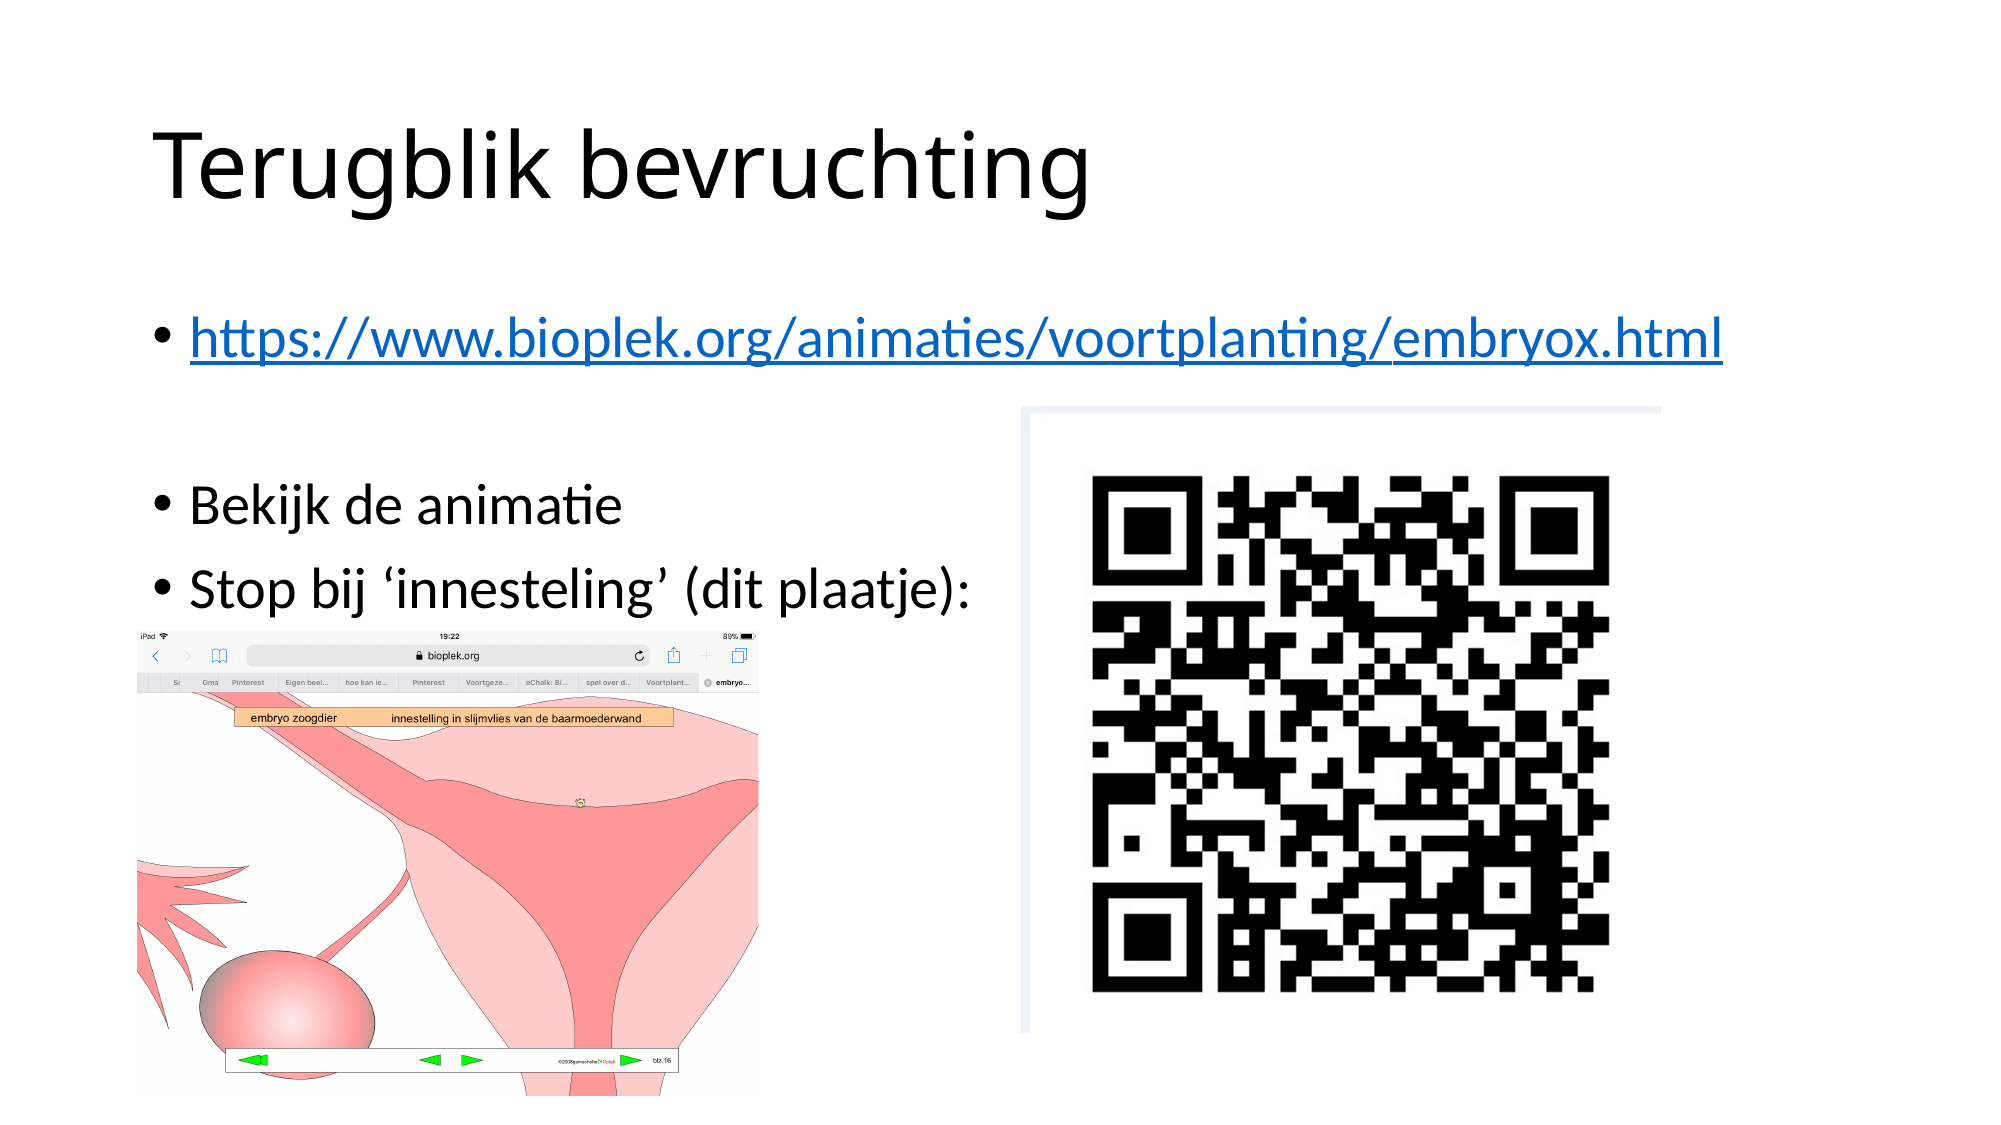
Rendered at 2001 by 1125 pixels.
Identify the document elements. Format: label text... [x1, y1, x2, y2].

picture [1021, 406, 1661, 1033]
title Terugblik bevruchting [137, 59, 1863, 278]
picture [137, 630, 759, 1096]
list https://www.bioplek.org/animaties/voortplanting/embryox.html Bekijk de animatie Stop bij ‘innesteling’ (dit plaatje): [137, 299, 1863, 1014]
